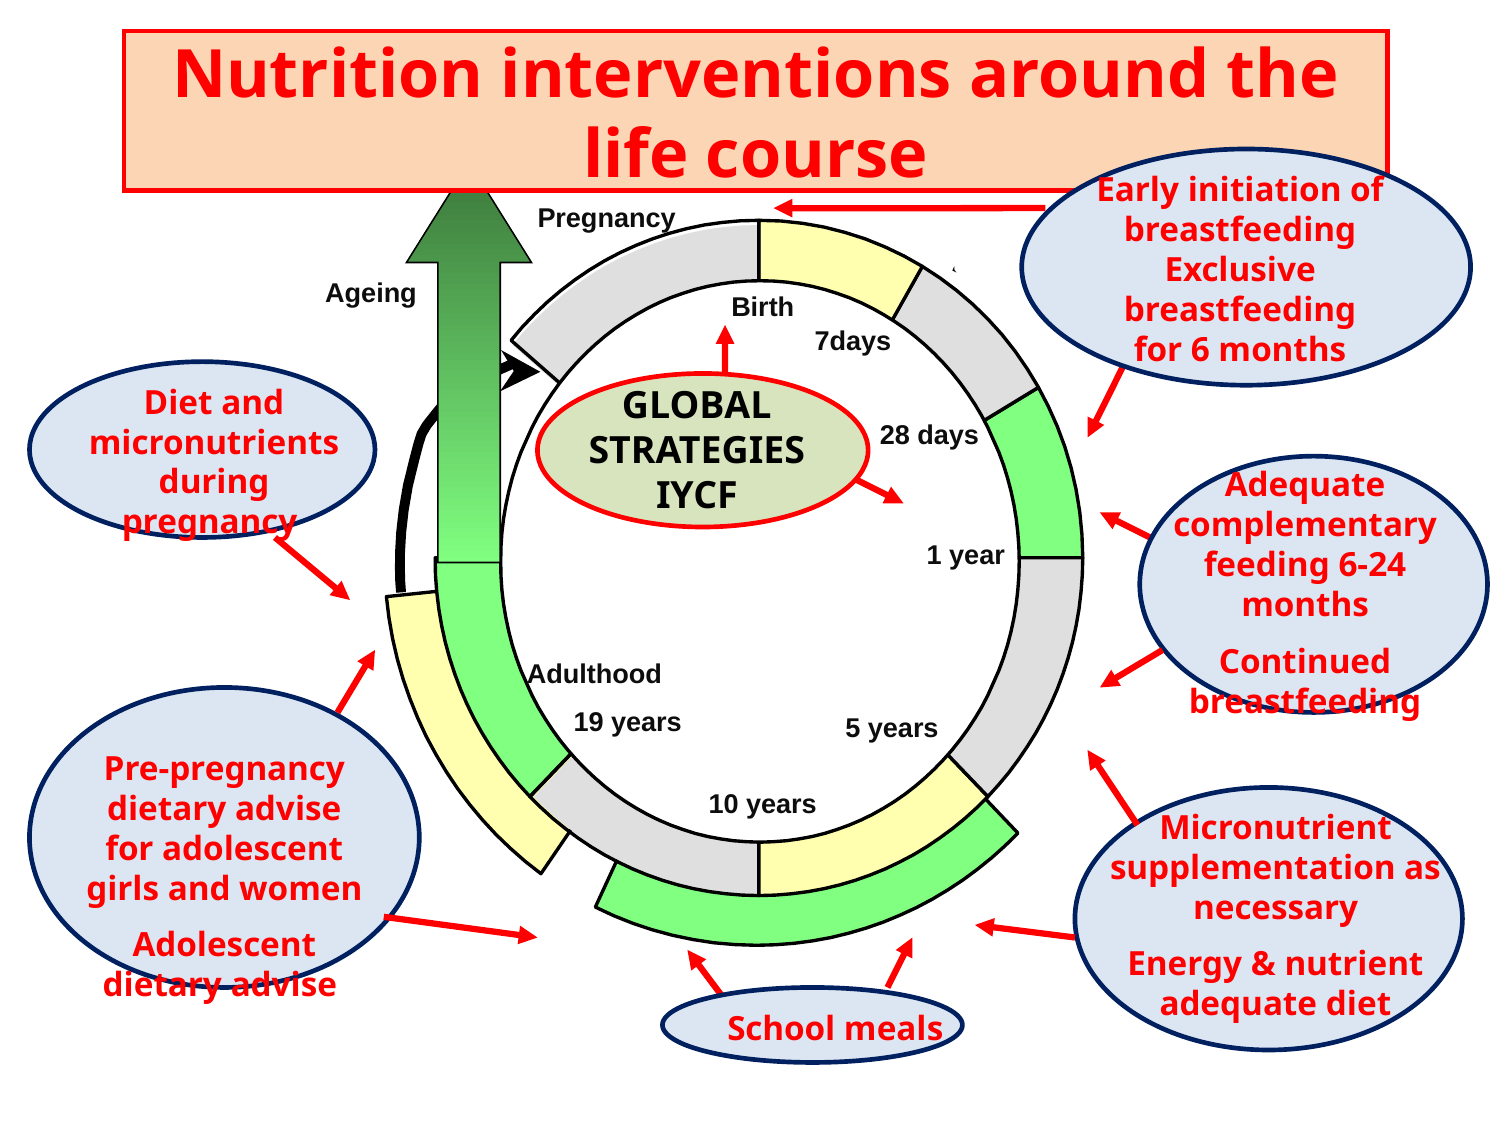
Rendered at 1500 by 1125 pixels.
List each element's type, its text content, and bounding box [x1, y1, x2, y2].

text_box [1192, 787, 1345, 798]
text_box Pregnancy [537, 200, 677, 233]
text_box [718, 324, 732, 376]
text_box [1400, 181, 1471, 354]
text_box 5 years [845, 710, 939, 744]
text_box [337, 649, 376, 713]
text_box [386, 591, 569, 874]
text_box [500, 280, 1020, 843]
text_box [511, 220, 759, 373]
text_box 10 years [708, 786, 817, 820]
text_box [1099, 512, 1139, 533]
text_box [722, 1055, 903, 1063]
text_box [687, 949, 722, 995]
text_box [758, 756, 988, 896]
text_box [887, 937, 913, 988]
text_box GLOBAL STRATEGIES IYCF [537, 373, 857, 524]
text_box [856, 479, 904, 504]
text_box [1165, 1030, 1372, 1051]
text_box [656, 524, 749, 528]
text_box [975, 920, 1075, 938]
text_box Adequate complementary feeding 6-24 months Continued breastfeeding [1139, 456, 1471, 728]
text_box 28 days [879, 417, 980, 450]
text_box [759, 220, 923, 319]
text_box [595, 799, 1018, 946]
text_box Ageing [325, 275, 417, 308]
text_box [399, 412, 437, 593]
text_box Birth [731, 289, 795, 323]
text_box [1021, 187, 1080, 347]
text_box [1087, 421, 1099, 438]
text_box [985, 388, 1083, 557]
text_box 19 years [573, 704, 682, 737]
text_box Pre-pregnancy dietary advise for adolescent girls and women Adolescent dietary advise [64, 739, 384, 1011]
text_box School meals [712, 999, 1013, 1055]
text_box [29, 752, 64, 923]
text_box 7days [814, 322, 892, 356]
text_box Early initiation of breastfeeding Exclusive breastfeeding for 6 months [1080, 160, 1400, 421]
text_box [384, 751, 420, 917]
text_box [529, 754, 758, 896]
text_box [1459, 894, 1463, 944]
text_box [501, 350, 541, 391]
text_box [1074, 864, 1092, 973]
text_box [1099, 663, 1139, 688]
text_box [1087, 750, 1138, 826]
text_box [383, 916, 538, 942]
text_box [662, 987, 921, 1053]
text_box Diet and micronutrients during pregnancy [53, 373, 375, 548]
text_box [948, 557, 1083, 797]
text_box Micronutrient supplementation as necessary Energy & nutrient adequate diet [1092, 798, 1459, 1030]
text_box [893, 266, 1039, 420]
text_box [117, 361, 287, 373]
text_box Adulthood [526, 656, 680, 690]
text_box [1471, 529, 1488, 639]
text_box [274, 537, 350, 601]
text_box 1 year [926, 537, 1005, 571]
text_box [29, 405, 53, 494]
text_box [77, 687, 372, 739]
text_box [857, 422, 869, 478]
text_box [773, 201, 1046, 215]
text_box Nutrition interventions around the life course [123, 30, 1388, 191]
text_box [1151, 148, 1341, 160]
text_box [435, 557, 570, 796]
text_box [406, 191, 532, 563]
text_box [501, 365, 513, 388]
